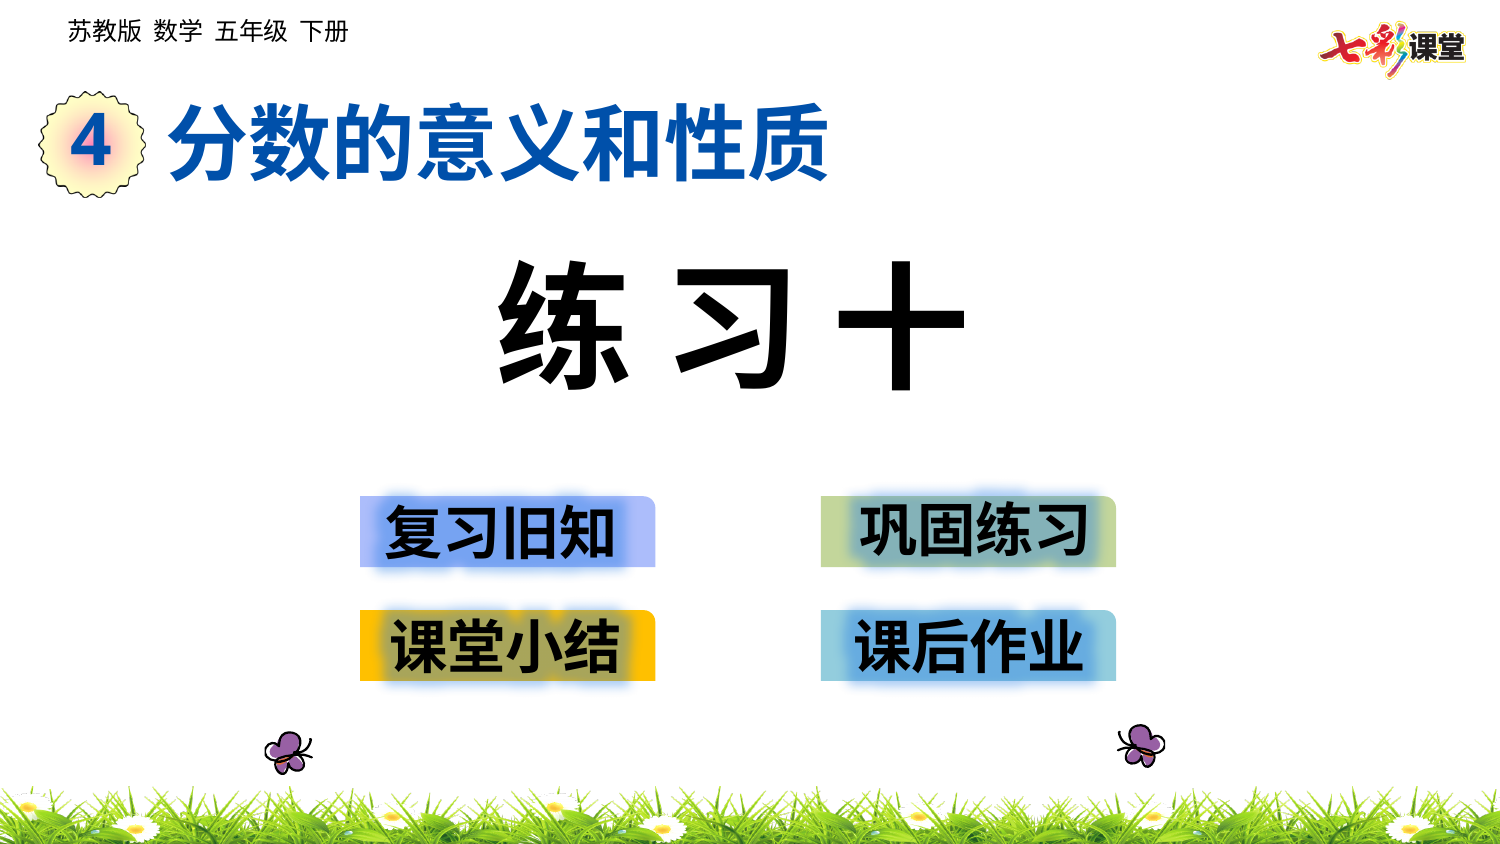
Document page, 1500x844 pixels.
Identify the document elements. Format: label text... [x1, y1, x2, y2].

text_box 复习旧知 [365, 484, 638, 579]
text_box 巩固练习 [840, 481, 1112, 575]
text_box 课后作业 [833, 598, 1106, 693]
picture [0, 786, 1500, 844]
picture [1316, 20, 1468, 80]
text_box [0, 0, 573, 70]
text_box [37, 84, 146, 198]
picture [1111, 723, 1166, 772]
text_box 练 习 十 [483, 235, 982, 412]
picture [264, 730, 318, 779]
text_box 课堂小结 [370, 598, 642, 693]
text_box [818, 494, 822, 570]
text_box 分数的意义和性质 [154, 85, 843, 197]
